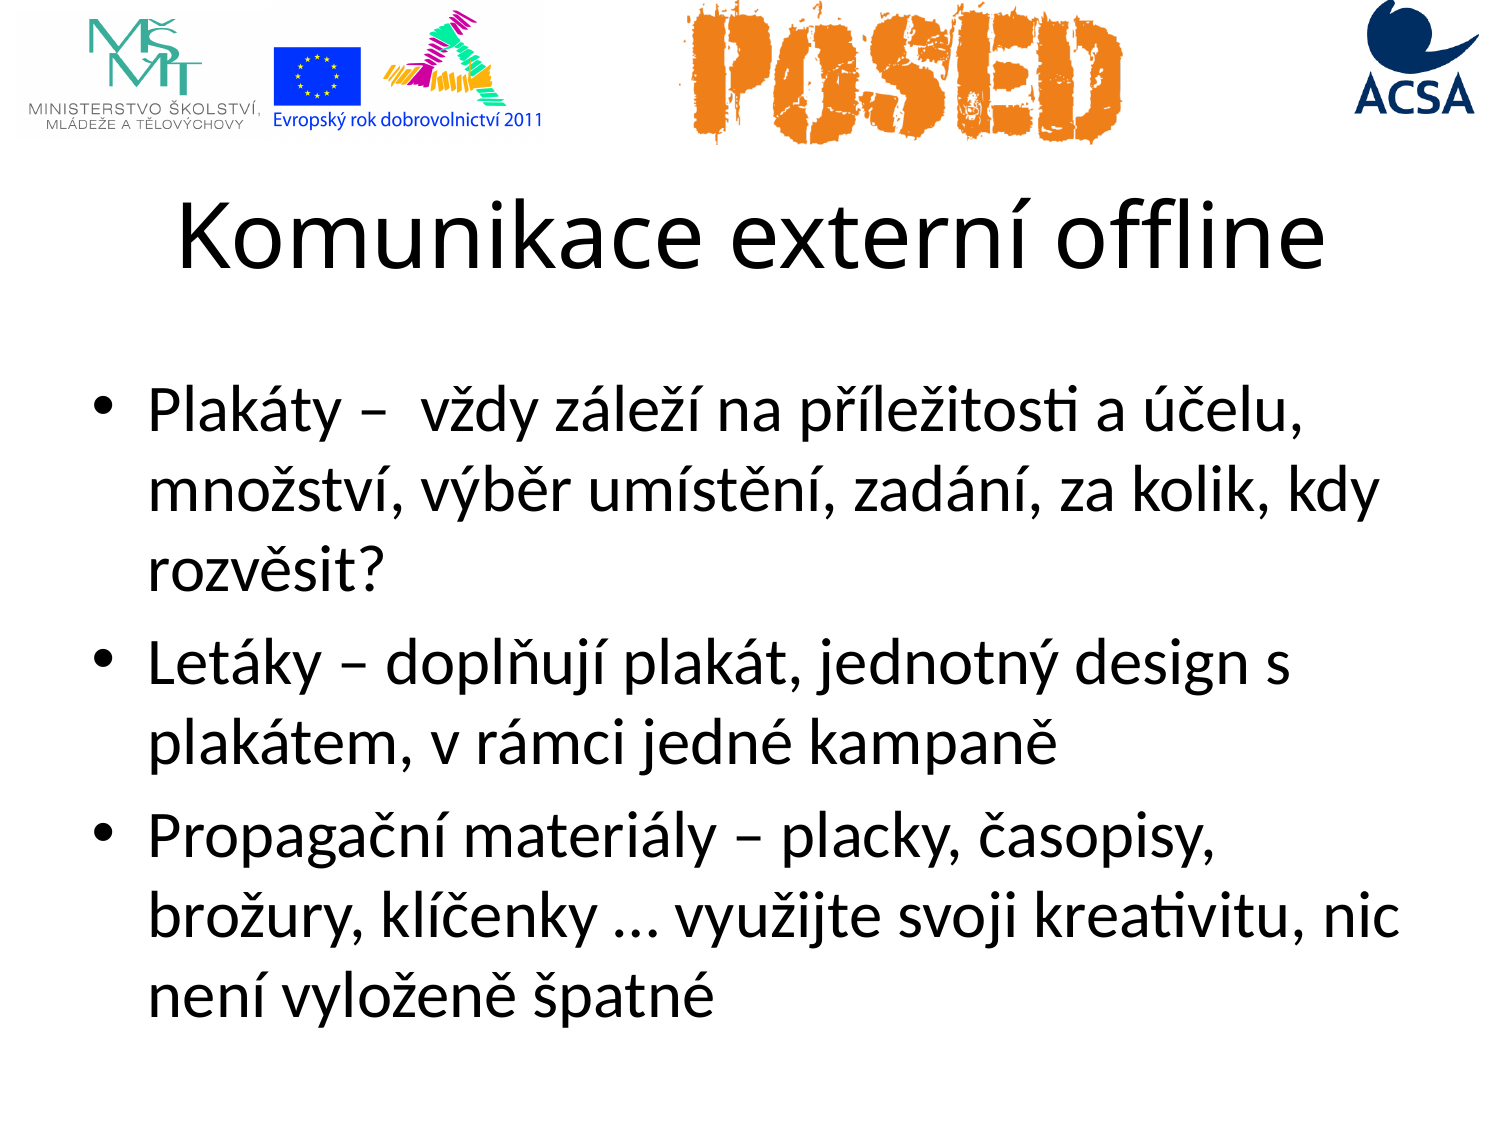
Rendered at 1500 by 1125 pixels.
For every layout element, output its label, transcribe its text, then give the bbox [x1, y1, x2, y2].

picture [679, 0, 1123, 137]
picture [17, 0, 549, 138]
picture [1354, 0, 1479, 114]
title Komunikace externí offline [76, 137, 1427, 327]
list Plakáty – vždy záleží na příležitosti a účelu, množství, výběr umístění, zadání, za kolik, kdy rozvěsit? Letáky – doplňují plakát, jednotný design s plakátem, v rámci jedné kampaně Propagační materiály – placky, časopisy, brožury, klíčenky … využijte svoji kreativitu, nic není vyloženě špatné [76, 356, 1427, 1100]
